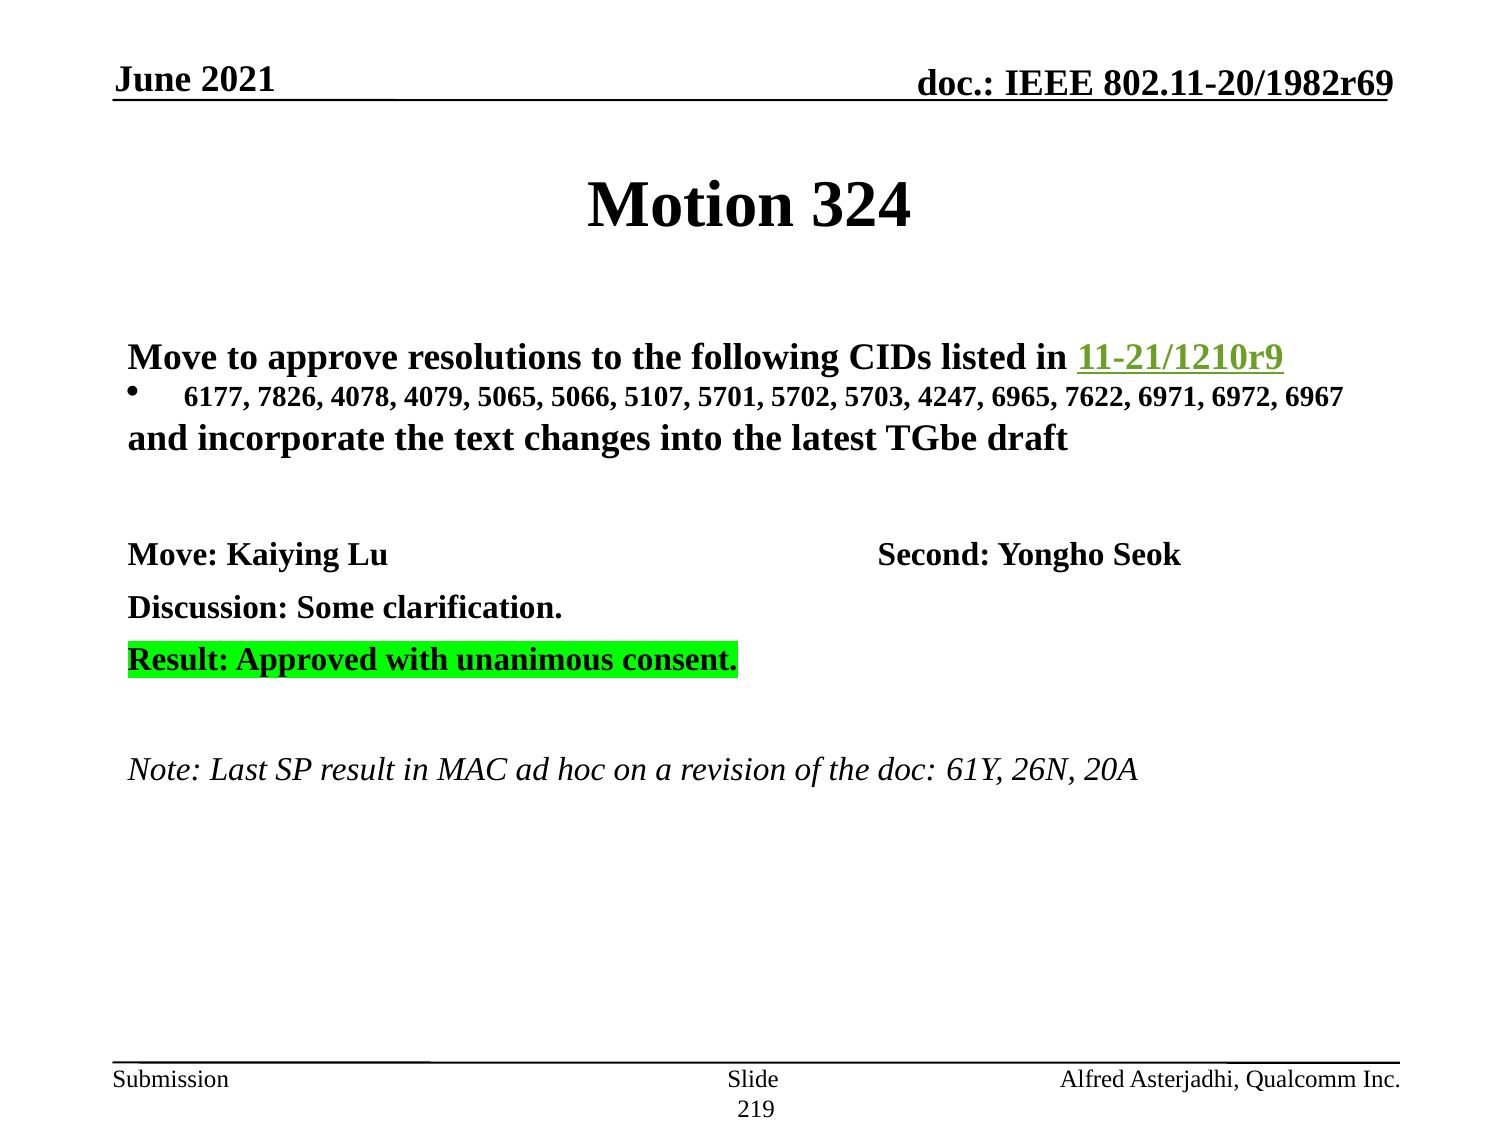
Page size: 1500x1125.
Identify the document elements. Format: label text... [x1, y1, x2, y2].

title Motion 324 [112, 112, 1388, 288]
footer Alfred Asterjadhi, Qualcomm Inc. [878, 1061, 1402, 1093]
slide_number Slide 219 [712, 1061, 800, 1123]
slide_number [114, 54, 423, 100]
list Move to approve resolutions to the following CIDs listed in 11-21/1210r9 6177, 7826, 4078, 4079, 5065, 5066, 5107, 5701, 5702, 5703, 4247, 6965, 7622, 6971, 6972, 6967 and incorporate the text changes into the latest TGbe draft Move: Kaiying Lu Second: Yongho Seok Discussion: Some clarification. Result: Approved with unanimous consent. Note: Last SP result in MAC ad hoc on a revision of the doc: 61Y, 26N, 20A [112, 324, 1388, 1000]
